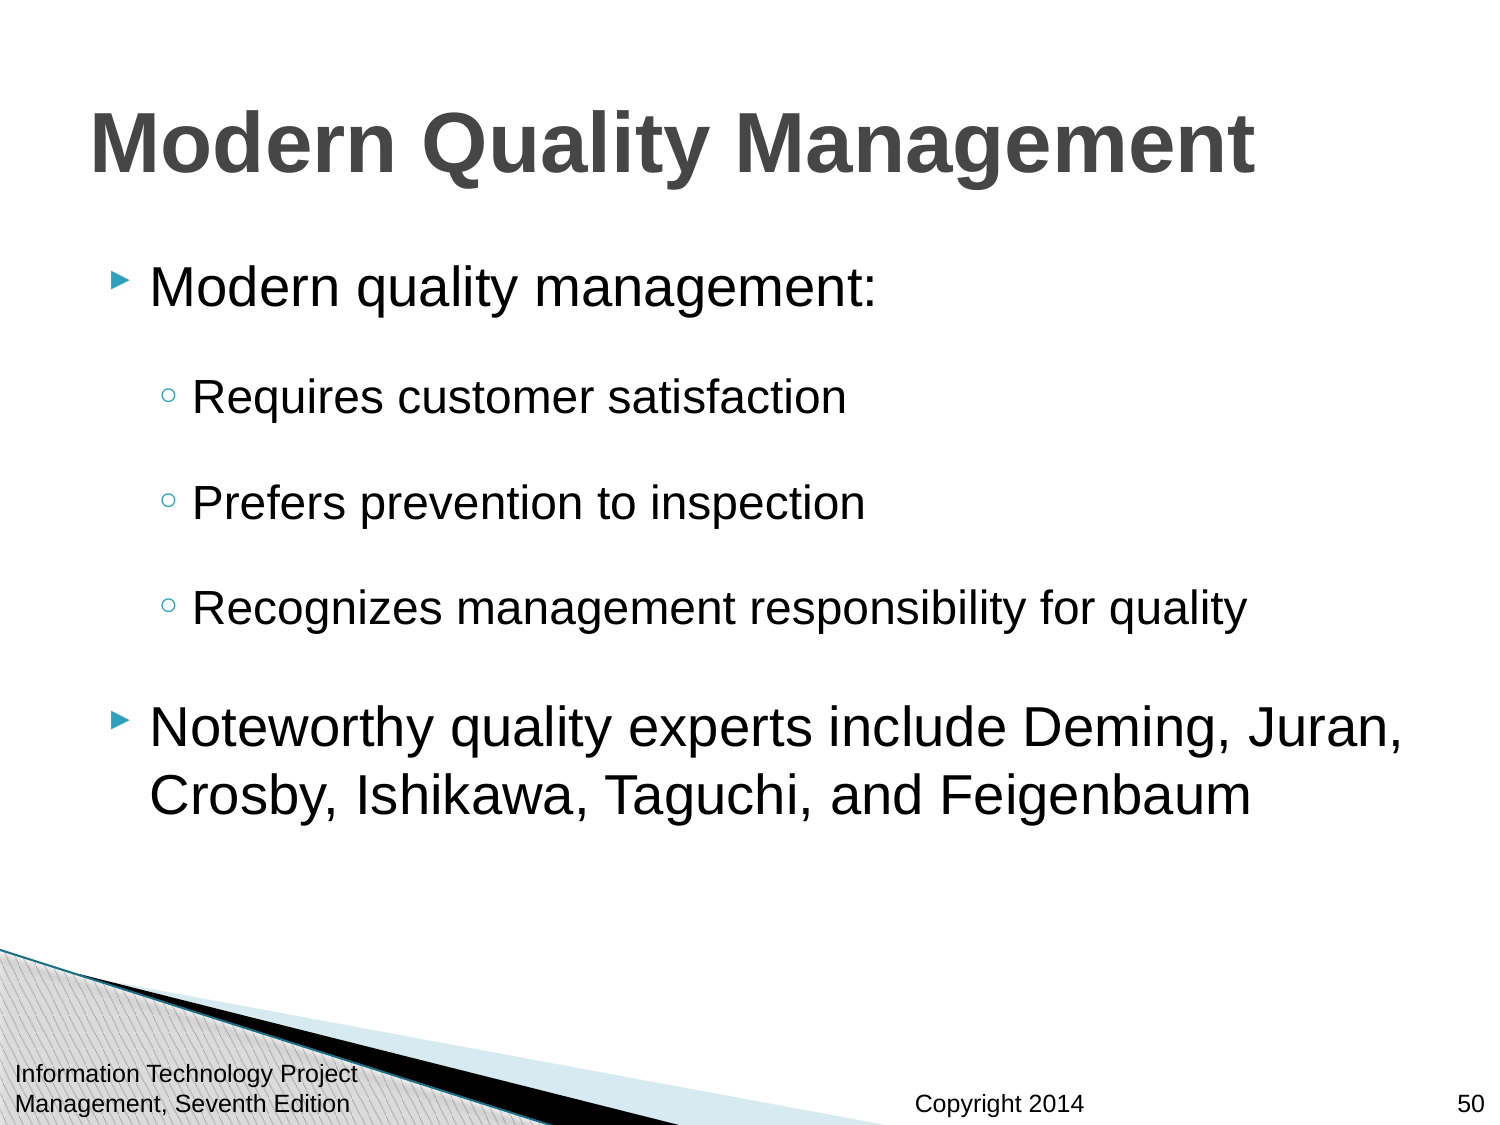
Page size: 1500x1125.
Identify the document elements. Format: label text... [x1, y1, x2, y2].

list Modern quality management: Requires customer satisfaction Prefers prevention to inspection Recognizes management responsibility for quality Noteworthy quality experts include Deming, Juran, Crosby, Ishikawa, Taguchi, and Feigenbaum [74, 242, 1426, 986]
title Modern Quality Management [75, 45, 1425, 233]
footer Information Technology Project Management, Seventh Edition [0, 1065, 425, 1125]
slide_number 50 [1408, 1065, 1500, 1125]
